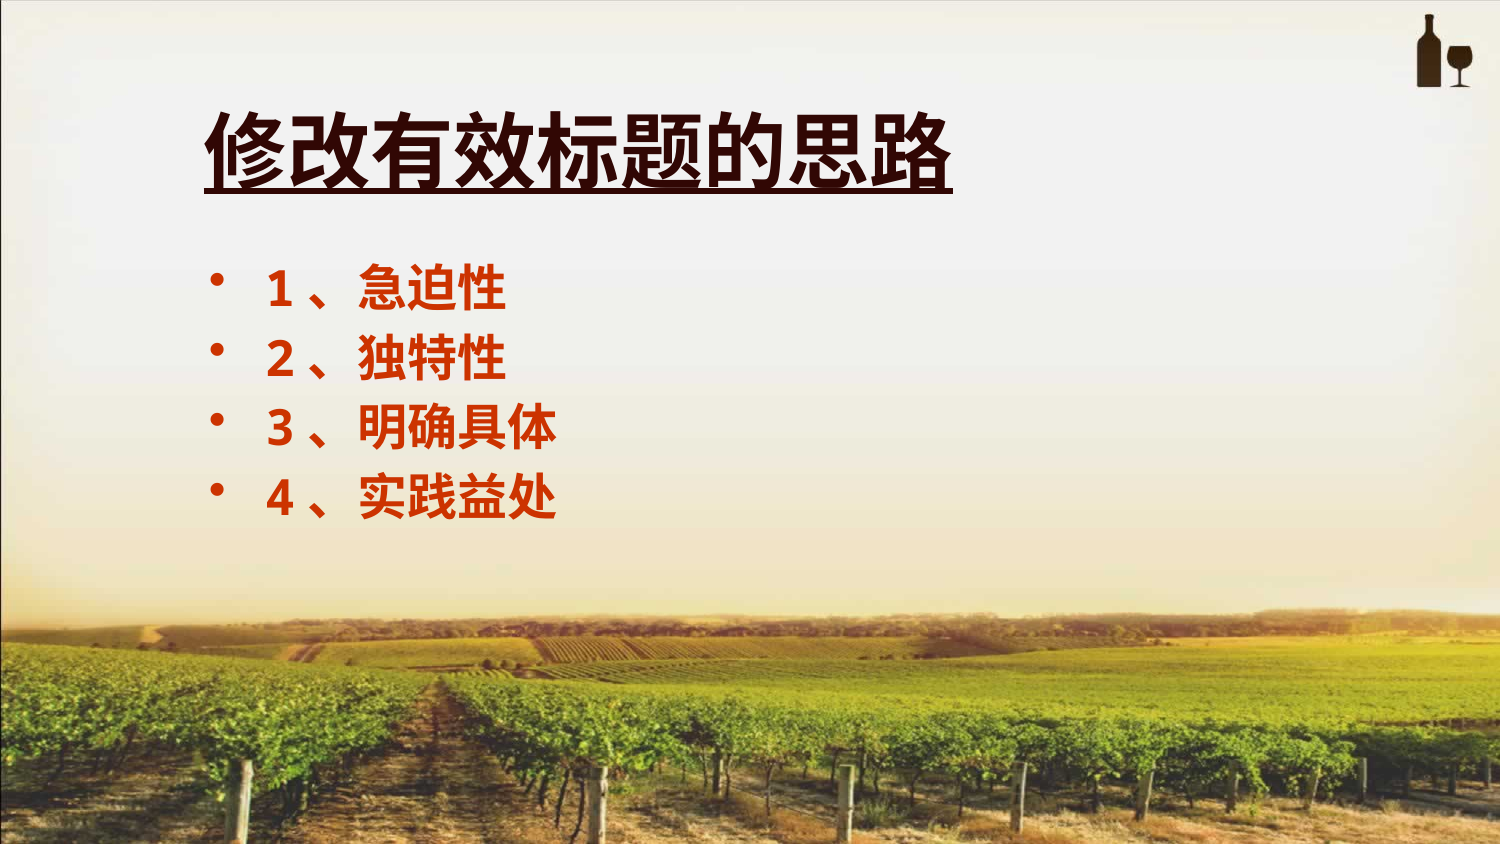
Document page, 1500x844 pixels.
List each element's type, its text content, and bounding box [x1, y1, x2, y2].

list 1、急迫性 2、独特性 3、明确具体 4、实践益处 [193, 248, 1470, 755]
title 修改有效标题的思路 [188, 26, 1468, 207]
picture [0, 0, 1500, 844]
